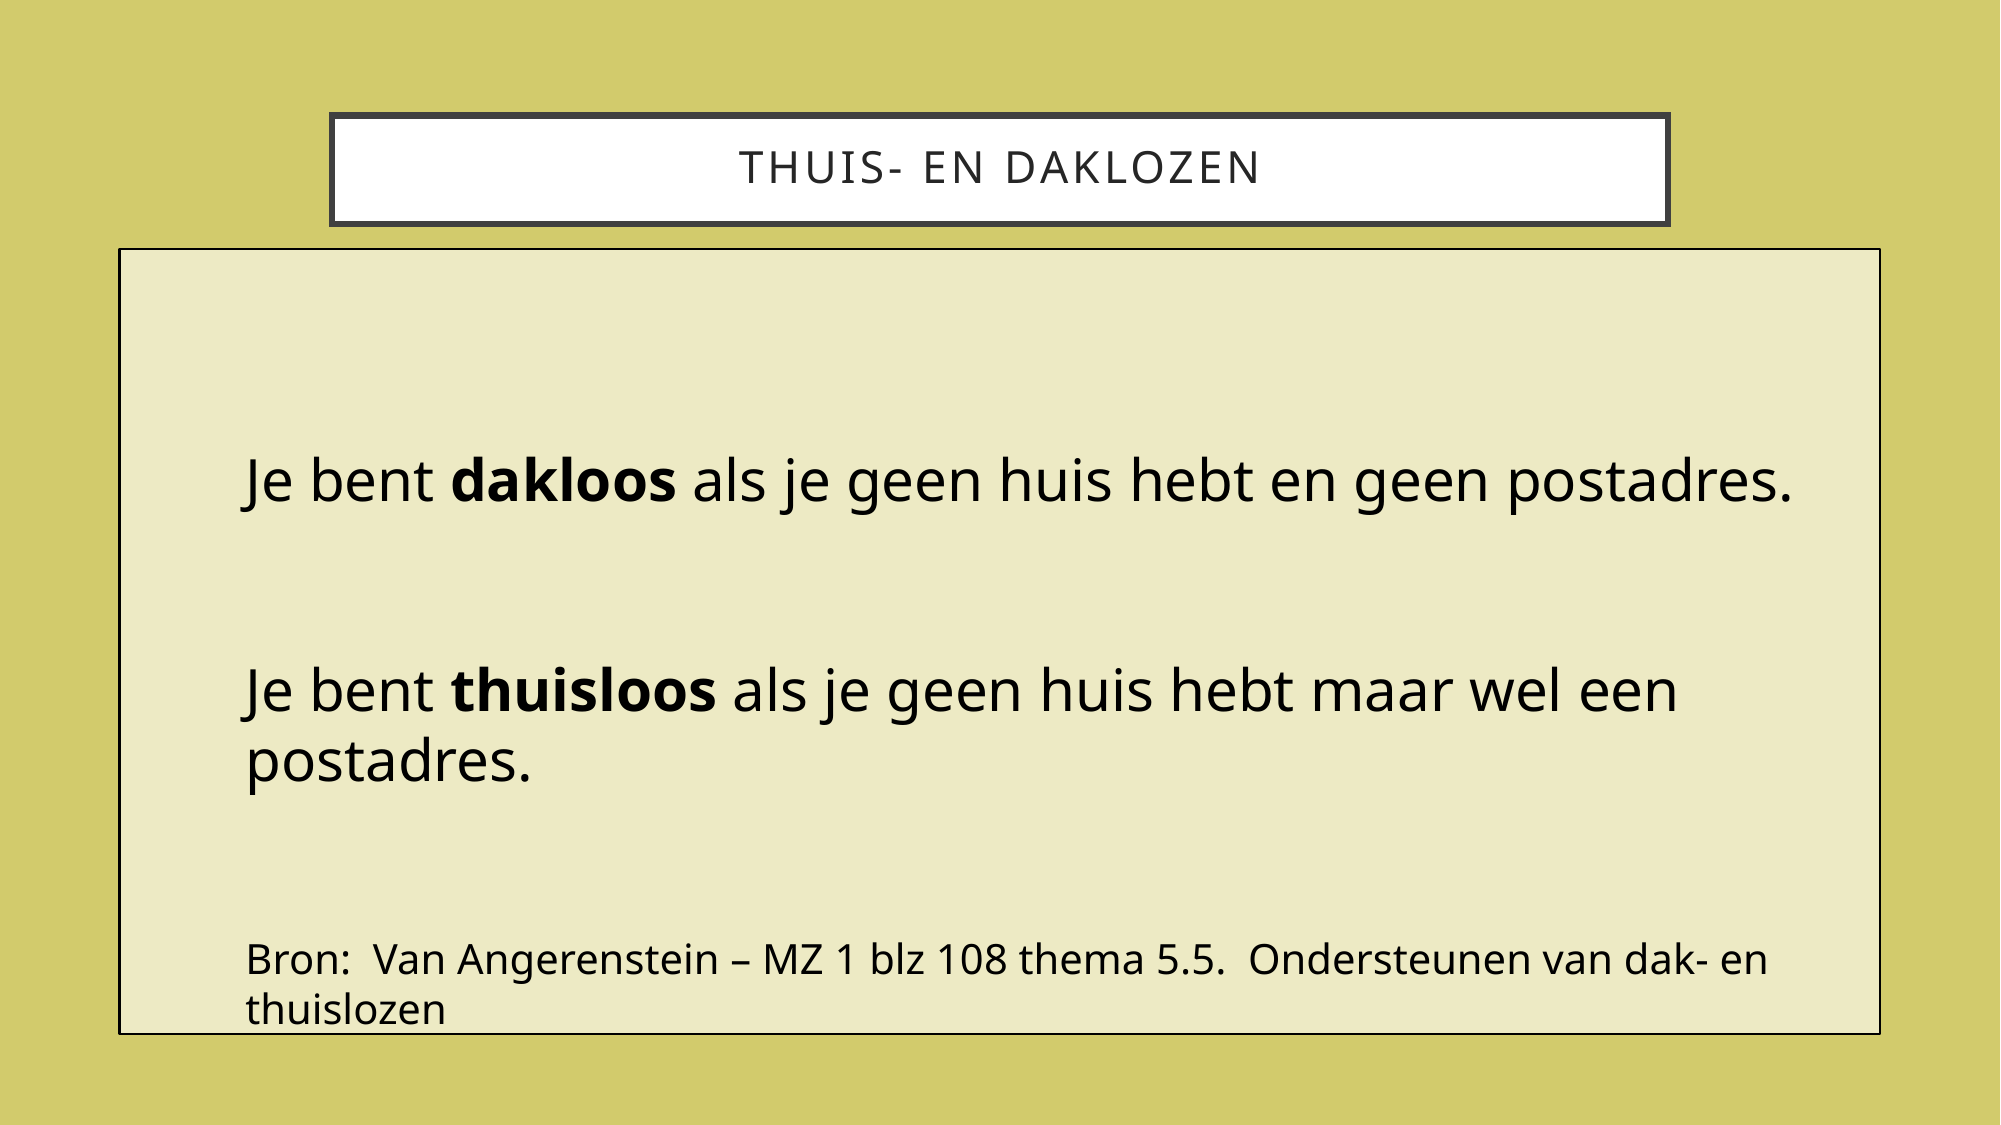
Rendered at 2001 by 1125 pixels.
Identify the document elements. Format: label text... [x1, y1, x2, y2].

text_box Je bent dakloos als je geen huis hebt en geen postadres. Je bent thuisloos als je geen huis hebt maar wel een postadres. Bron: Van Angerenstein – MZ 1 blz 108 thema 5.5. Ondersteunen van dak- en thuislozen [230, 365, 1811, 1125]
title Thuis- en daklozen [329, 112, 1671, 227]
text_box [118, 248, 1881, 1035]
